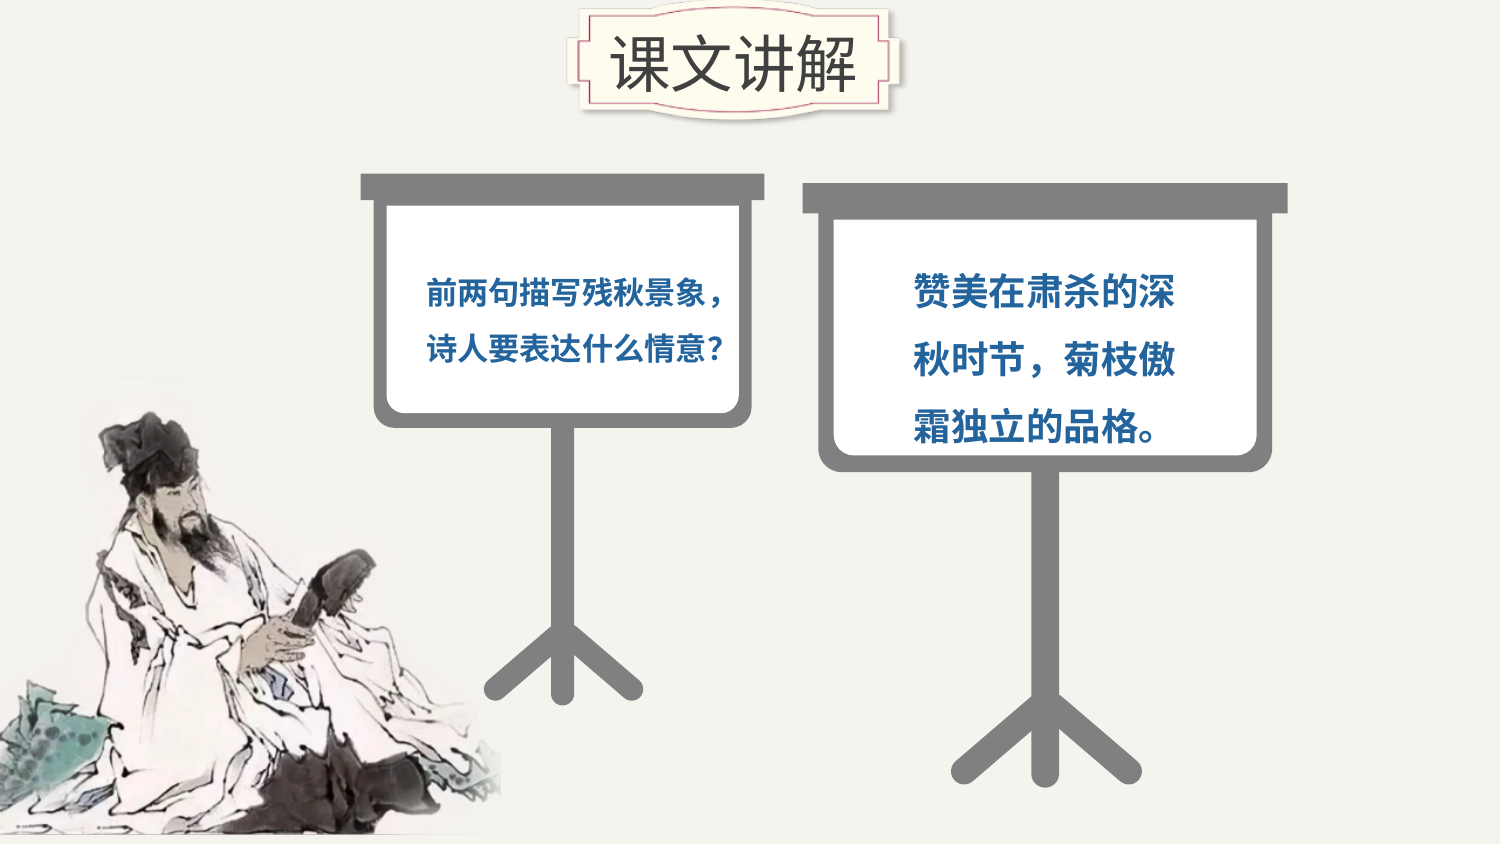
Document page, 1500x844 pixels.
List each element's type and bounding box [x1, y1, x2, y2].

text_box [360, 173, 765, 706]
text_box [802, 182, 1288, 788]
picture [0, 320, 721, 844]
picture [555, 0, 919, 155]
